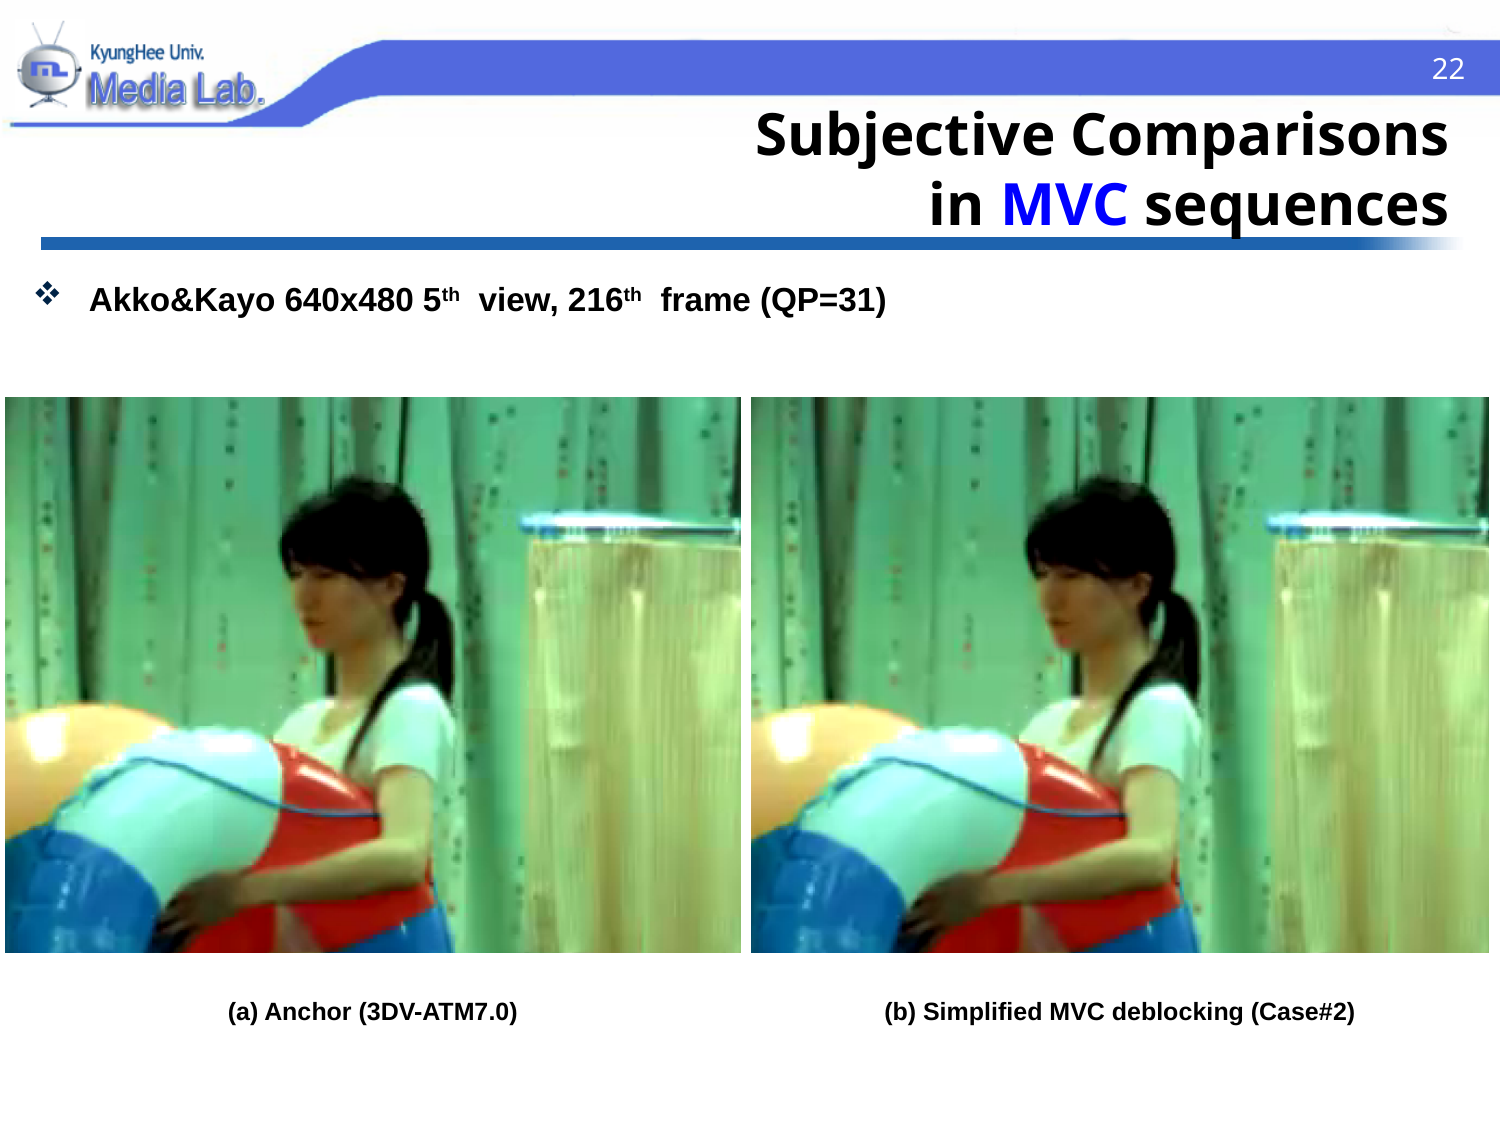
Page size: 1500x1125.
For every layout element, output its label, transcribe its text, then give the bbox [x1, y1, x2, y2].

list Akko&Kayo 640x480 5th view, 216th frame (QP=31) [17, 957, 1483, 1107]
slide_number 22 [1403, 42, 1481, 93]
picture [751, 396, 1489, 953]
text_box (a) Anchor (3DV-ATM7.0) [87, 987, 659, 1034]
title Subjective Comparisons in MVC sequences [312, 101, 1465, 233]
picture [0, 0, 1500, 138]
list Akko&Kayo 640x480 5th view, 216th frame (QP=31) [17, 262, 1483, 400]
text_box (b) Simplified MVC deblocking (Case#2) [866, 987, 1374, 1034]
picture [5, 396, 741, 953]
picture [41, 237, 1500, 250]
